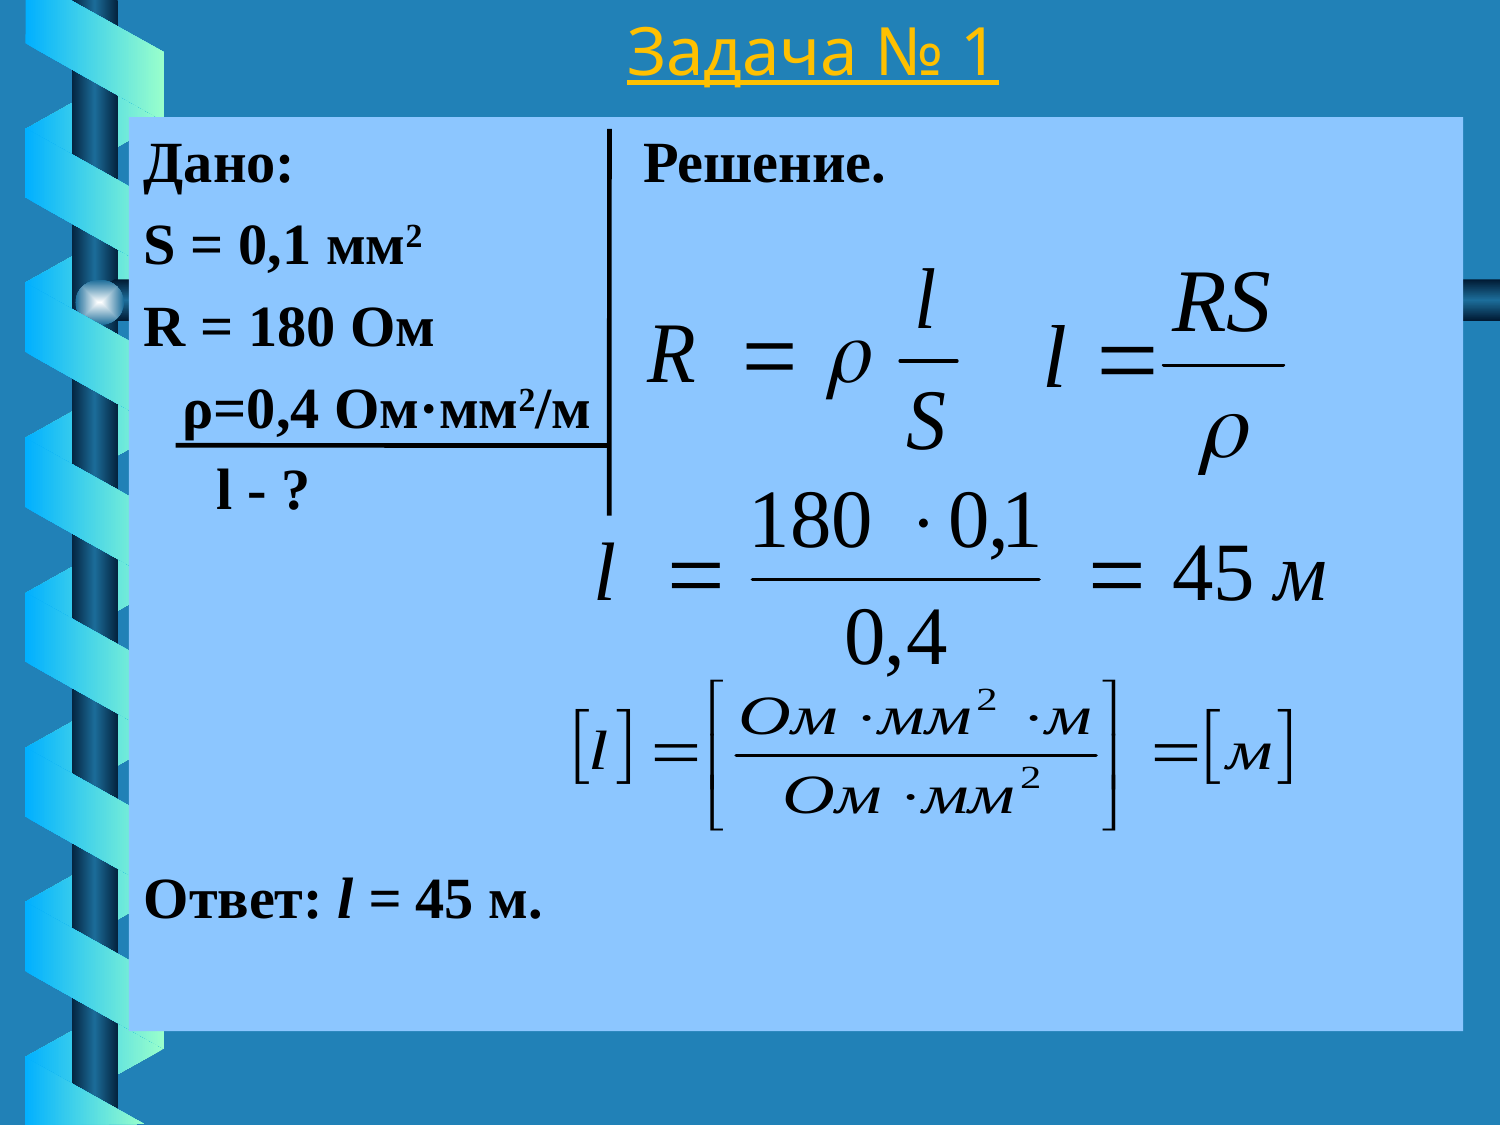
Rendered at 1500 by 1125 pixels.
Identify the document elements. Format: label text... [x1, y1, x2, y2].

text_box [1030, 245, 1300, 493]
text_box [632, 245, 972, 467]
list Дано: Решение. S = 0,1 мм2 R = 180 Ом l - ? Ответ: l = 45 м. [128, 116, 1464, 1032]
title Задача № 1 [175, 1, 1451, 97]
text_box ρ=0,4 Ом·мм2/м [167, 363, 606, 448]
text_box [583, 468, 1343, 697]
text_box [562, 667, 1305, 844]
